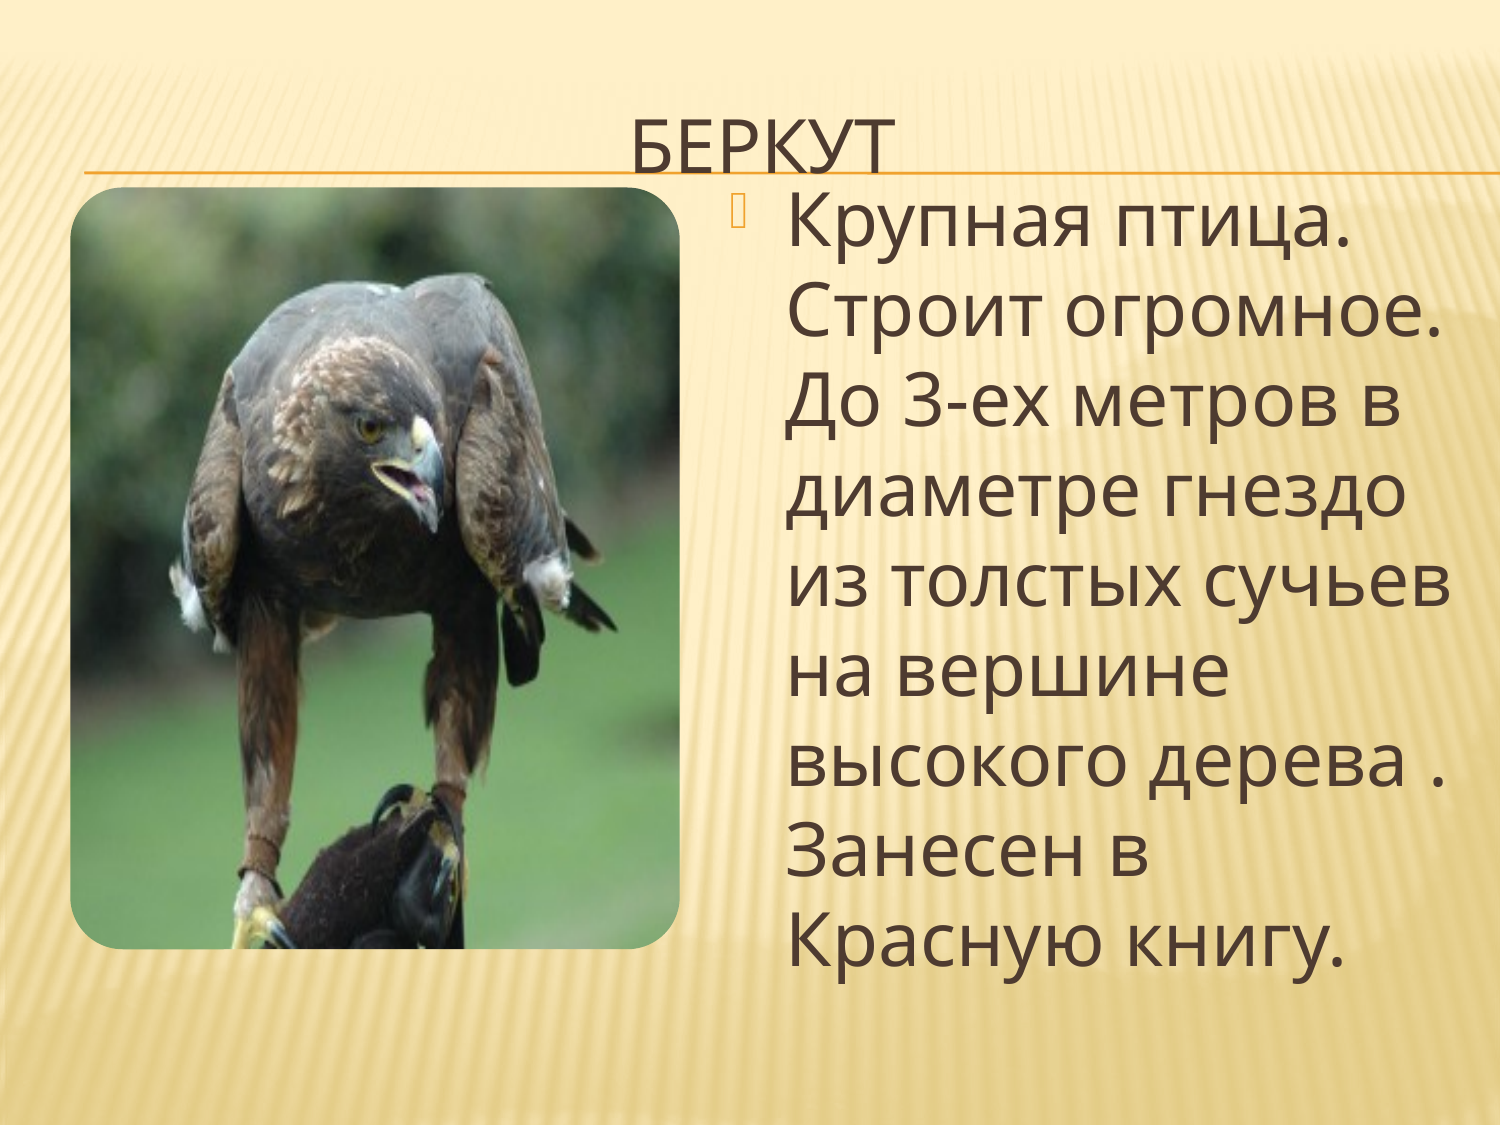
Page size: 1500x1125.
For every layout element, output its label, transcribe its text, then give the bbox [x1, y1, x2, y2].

picture [70, 187, 680, 950]
title Беркут [50, 75, 1475, 213]
list Крупная птица. Строит огромное. До 3-ех метров в диаметре гнездо из толстых сучьев на вершине высокого дерева . Занесен в Красную книгу. [714, 164, 1475, 998]
